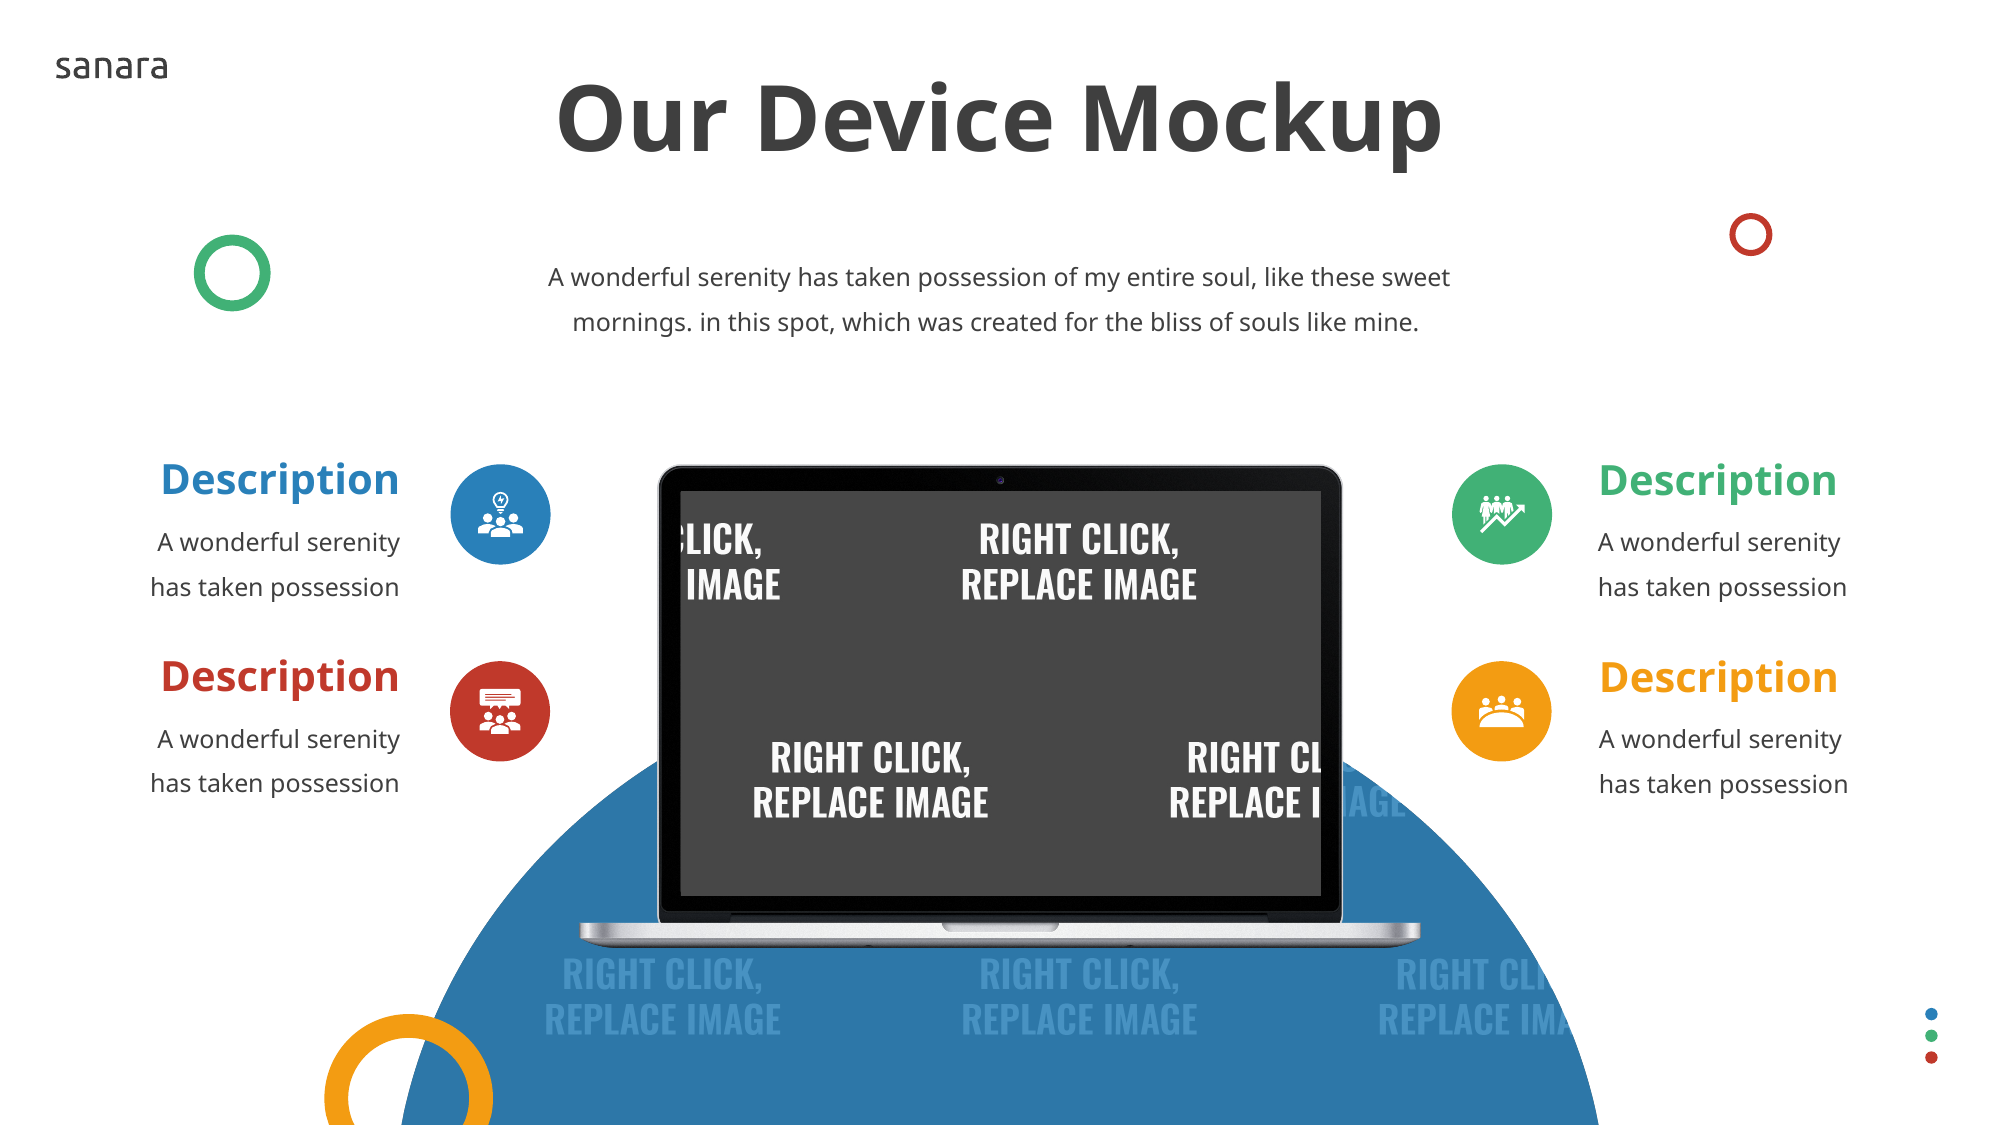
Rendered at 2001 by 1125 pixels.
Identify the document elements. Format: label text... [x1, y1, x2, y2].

title Our Device Mockup [319, 52, 1681, 178]
text_box A wonderful serenity has taken possession [98, 700, 401, 806]
text_box Description [1583, 446, 1888, 512]
text_box A wonderful serenity has taken possession of my entire soul, like these sweet mornings. in this spot, which was created for the bliss of souls like mine. [519, 239, 1481, 344]
text_box [449, 463, 552, 566]
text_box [1479, 695, 1525, 728]
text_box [479, 688, 521, 734]
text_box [478, 491, 524, 537]
picture [401, 464, 1599, 1125]
text_box Description [110, 445, 416, 511]
text_box [192, 233, 272, 313]
text_box [1728, 212, 1774, 258]
text_box [1451, 463, 1554, 566]
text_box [56, 57, 167, 79]
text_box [1479, 495, 1525, 534]
text_box [323, 1013, 401, 1125]
text_box Description [110, 642, 416, 708]
text_box A wonderful serenity has taken possession [98, 503, 416, 609]
text_box A wonderful serenity has taken possession [1599, 701, 1902, 806]
text_box Description [1584, 643, 1889, 709]
text_box A wonderful serenity has taken possession [1583, 504, 1901, 610]
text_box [1925, 1007, 1938, 1064]
